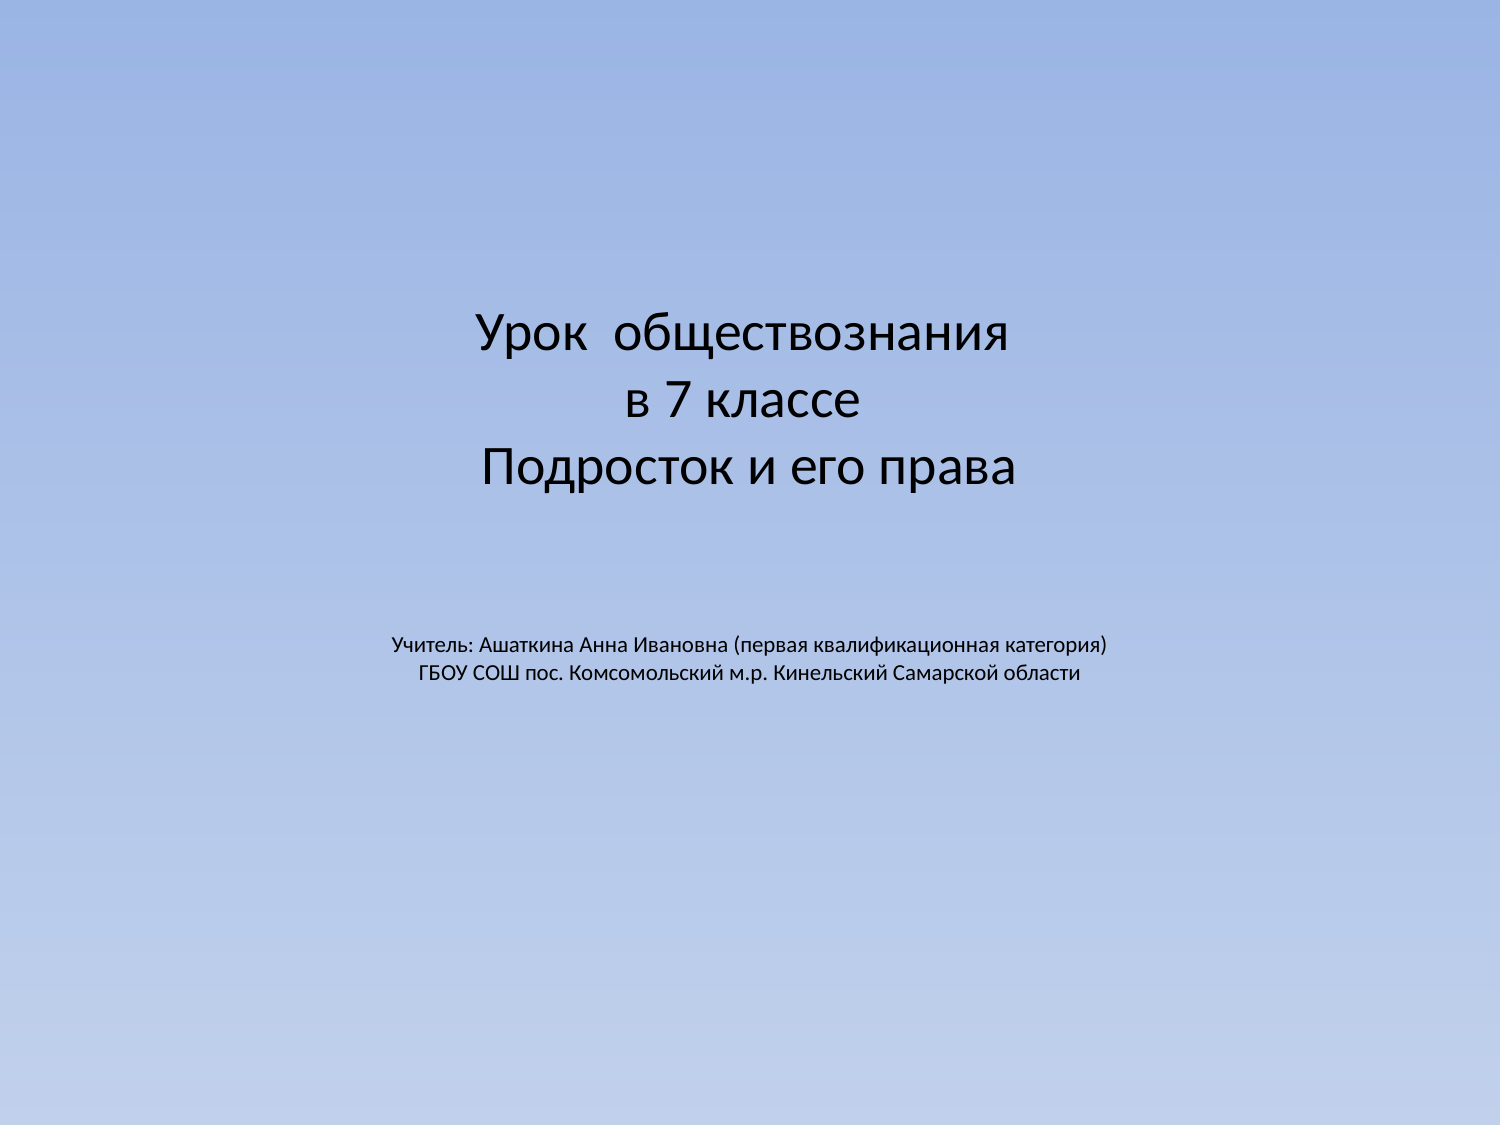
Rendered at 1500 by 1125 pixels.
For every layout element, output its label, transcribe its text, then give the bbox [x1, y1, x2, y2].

title Урок обществознания в 7 классе Подросток и его права Учитель: Ашаткина Анна Ивановна (первая квалификационная категория) ГБОУ СОШ пос. Комсомольский м.р. Кинельский Самарской области [112, 78, 1388, 1035]
